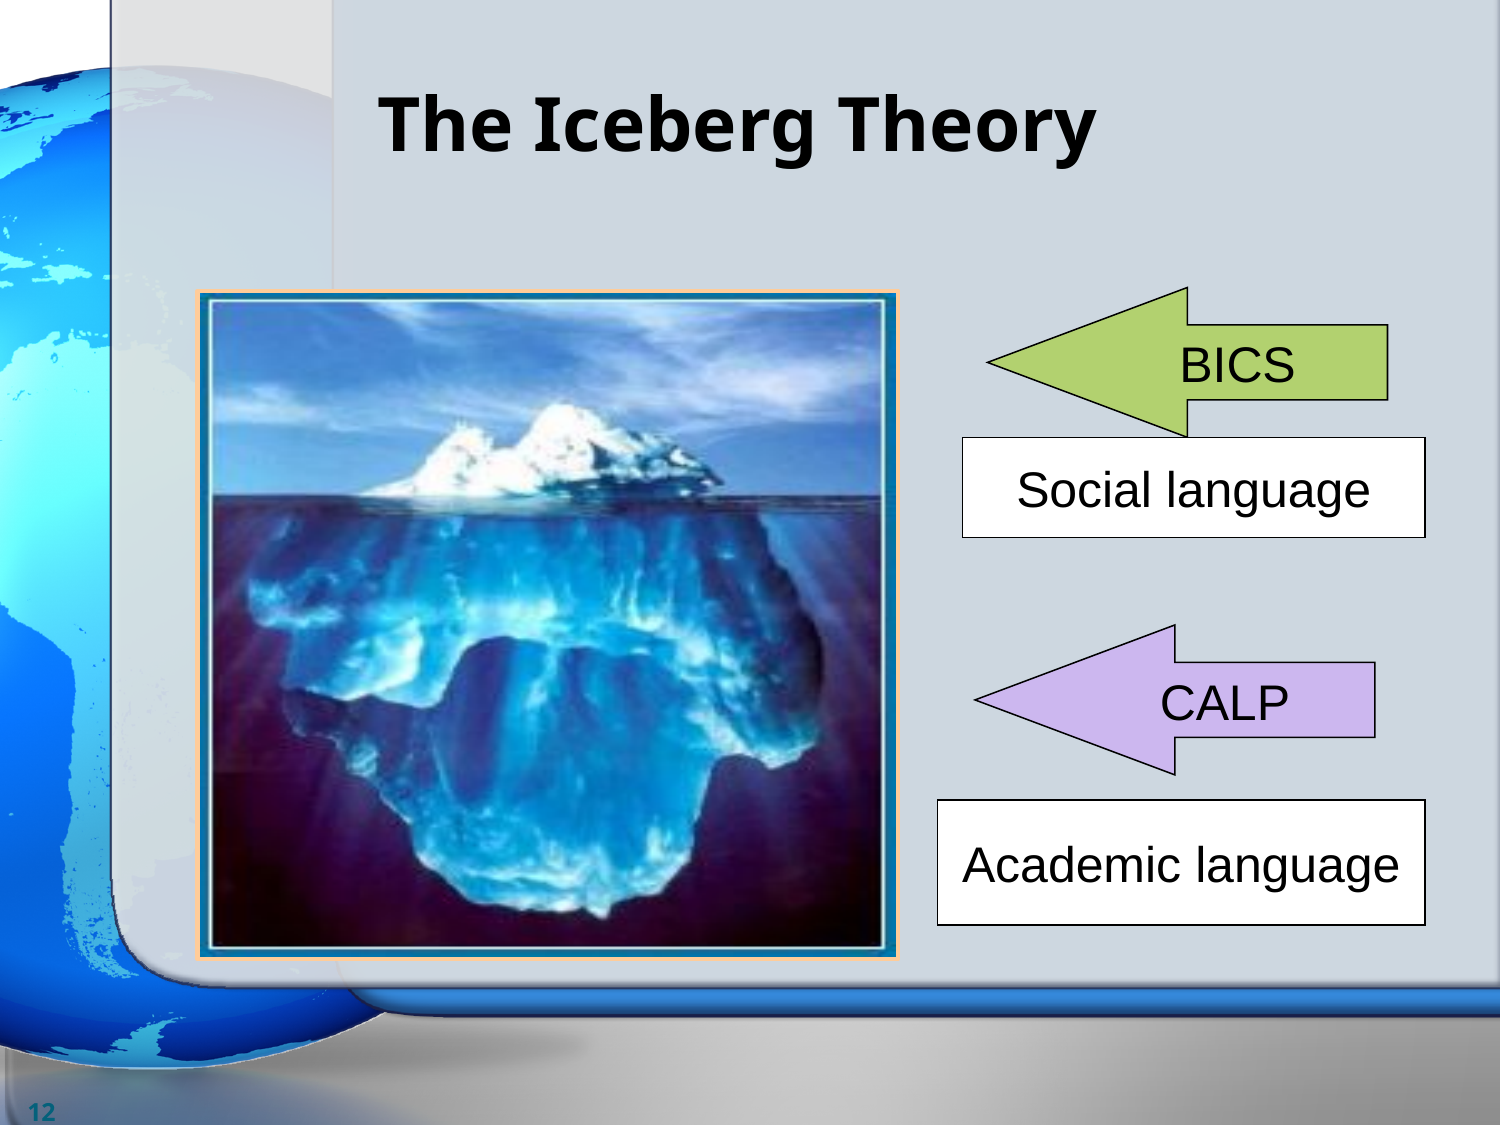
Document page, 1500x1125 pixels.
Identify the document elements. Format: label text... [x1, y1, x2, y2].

picture [0, 0, 1500, 1125]
text_box BICS [987, 287, 1388, 437]
title The Iceberg Theory [150, 50, 1325, 200]
text_box Social language [962, 437, 1425, 538]
text_box CALP [975, 624, 1375, 775]
slide_number 12 [12, 1088, 363, 1125]
text_box Academic language [937, 800, 1425, 925]
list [199, 292, 897, 958]
